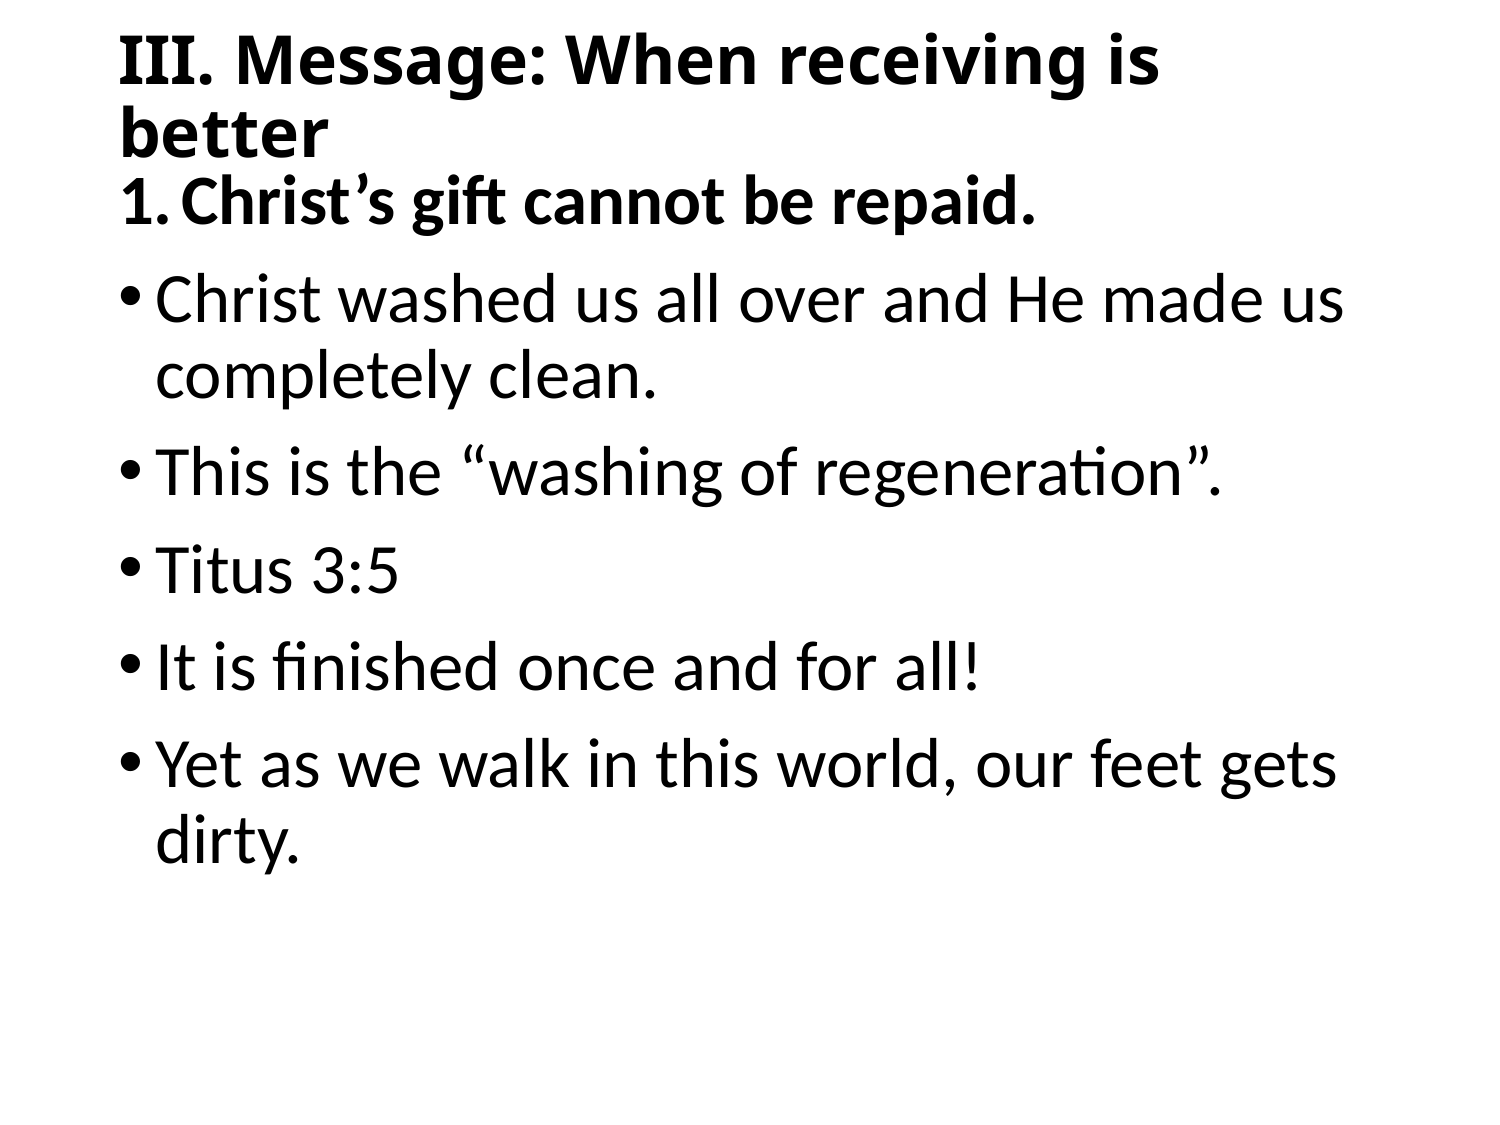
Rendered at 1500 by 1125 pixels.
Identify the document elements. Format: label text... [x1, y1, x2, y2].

title III. Message: When receiving is better [103, 17, 1397, 156]
list Christ’s gift cannot be repaid. Christ washed us all over and He made us completely clean. This is the “washing of regeneration”. Titus 3:5 It is finished once and for all! Yet as we walk in this world, our feet gets dirty. [103, 156, 1452, 731]
